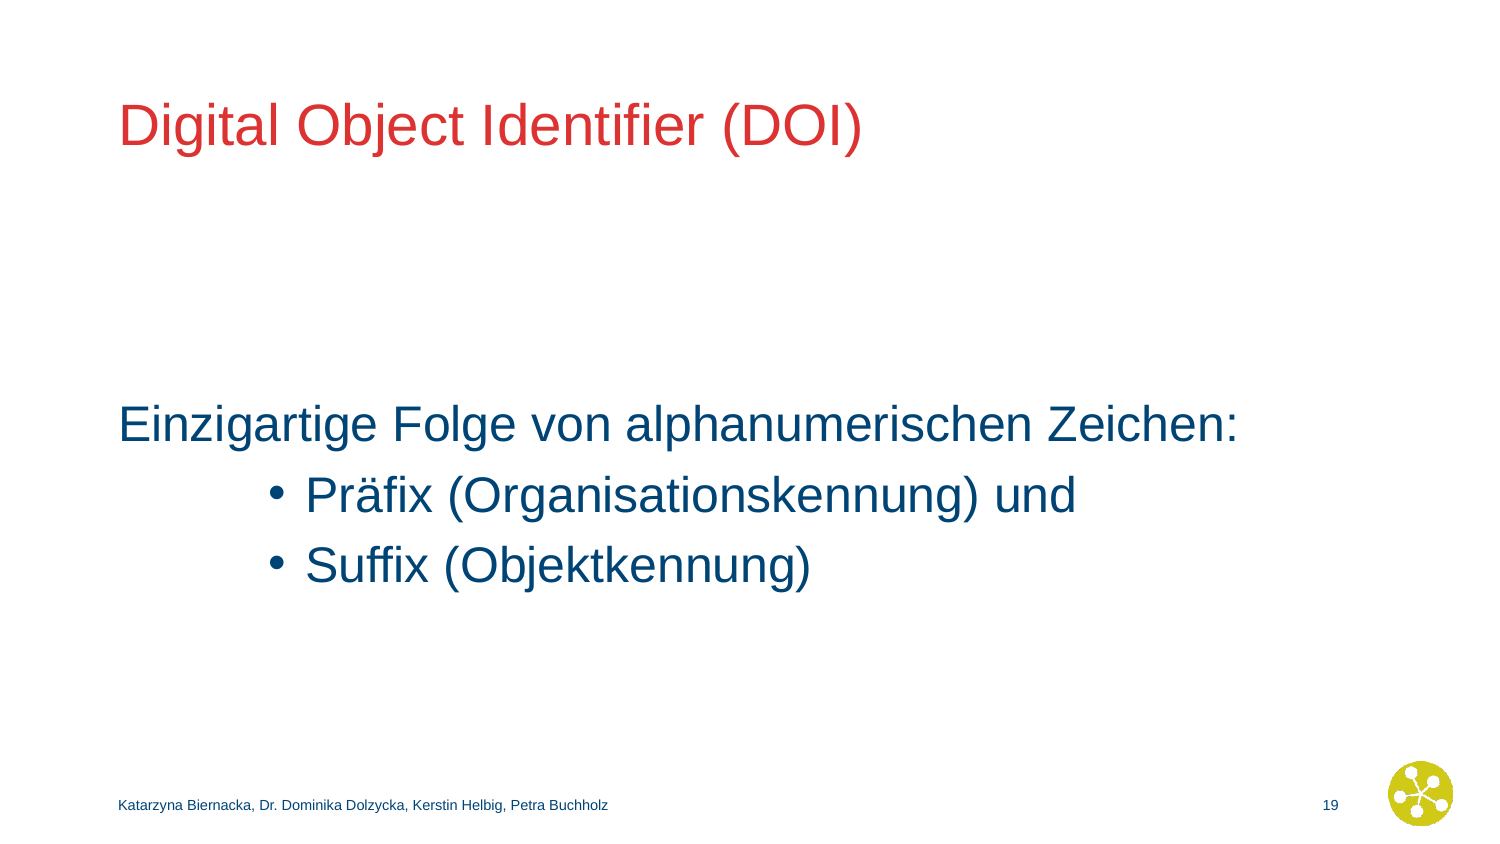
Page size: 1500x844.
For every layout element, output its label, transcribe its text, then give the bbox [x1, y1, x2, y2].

footer Katarzyna Biernacka, Dr. Dominika Dolzycka, Kerstin Helbig, Petra Buchholz [103, 782, 742, 827]
title Digital Object Identifier (DOI) [103, 44, 1397, 208]
list Einzigartige Folge von alphanumerischen Zeichen: Präfix (Organisationskennung) und Suffix (Objektkennung) [103, 224, 1397, 760]
slide_number 18 [1016, 782, 1354, 827]
picture [1388, 761, 1453, 826]
